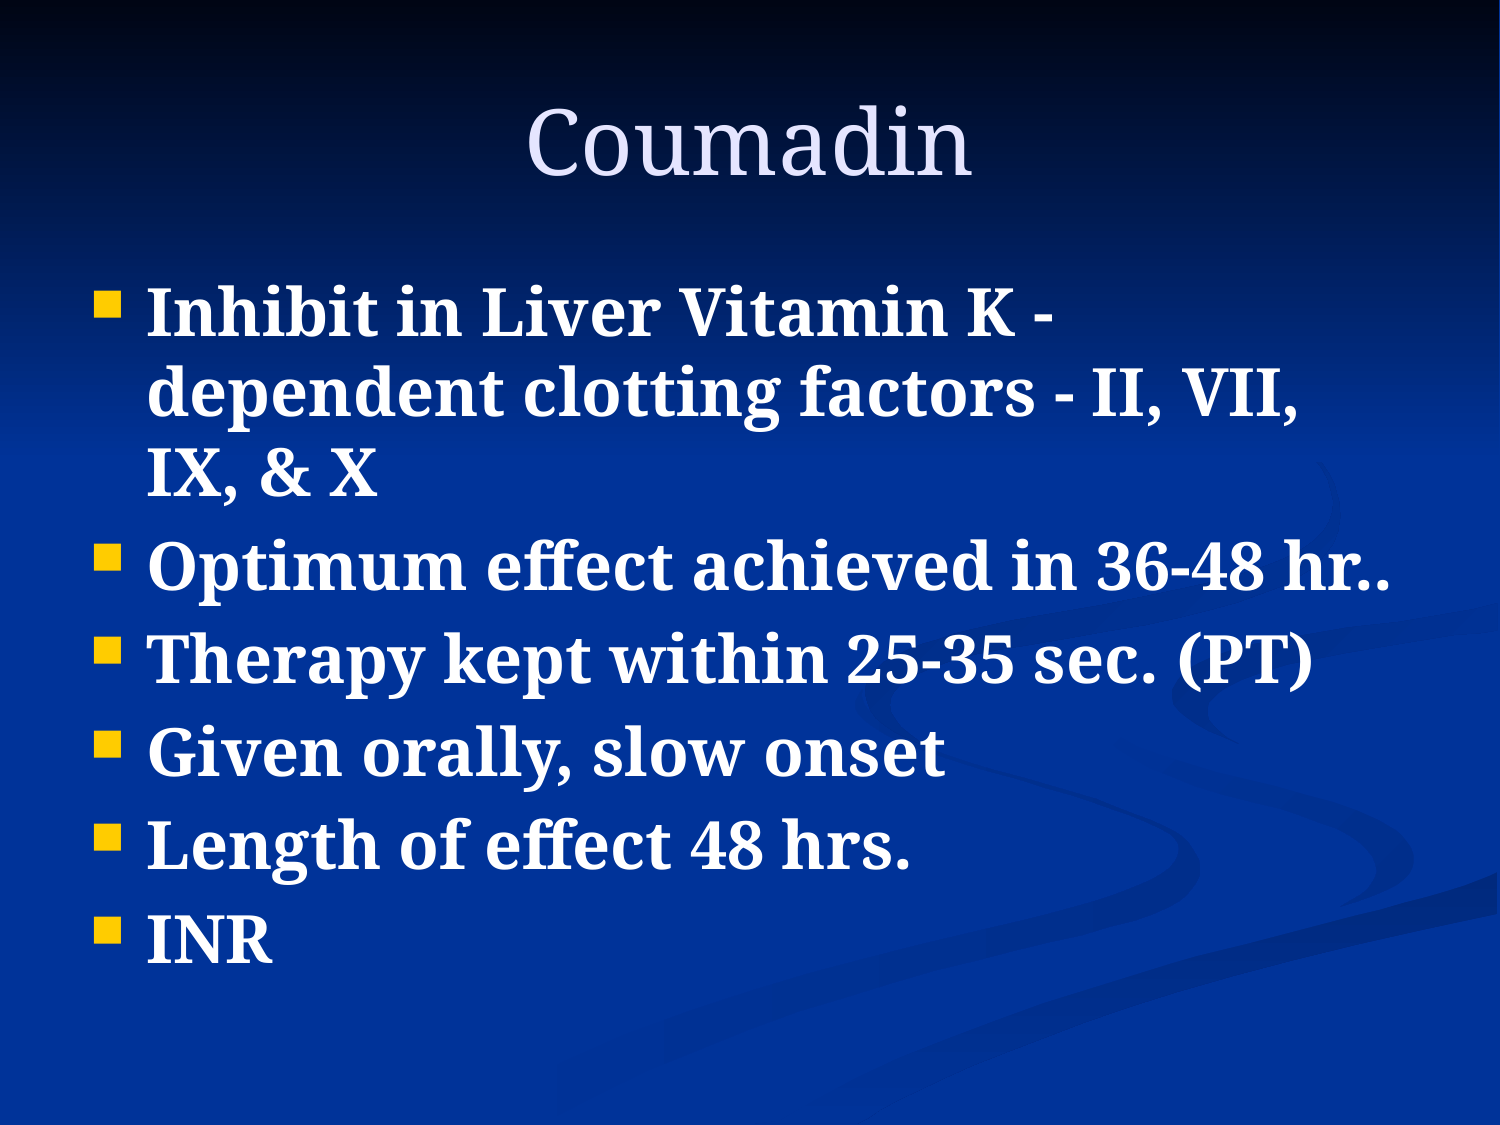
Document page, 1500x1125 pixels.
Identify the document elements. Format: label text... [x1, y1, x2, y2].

list Inhibit in Liver Vitamin K - dependent clotting factors - II, VII, IX, & X Optimum effect achieved in 36-48 hr.. Therapy kept within 25-35 sec. (PT) Given orally, slow onset Length of effect 48 hrs. INR [74, 262, 1426, 1006]
title Coumadin [74, 44, 1426, 233]
